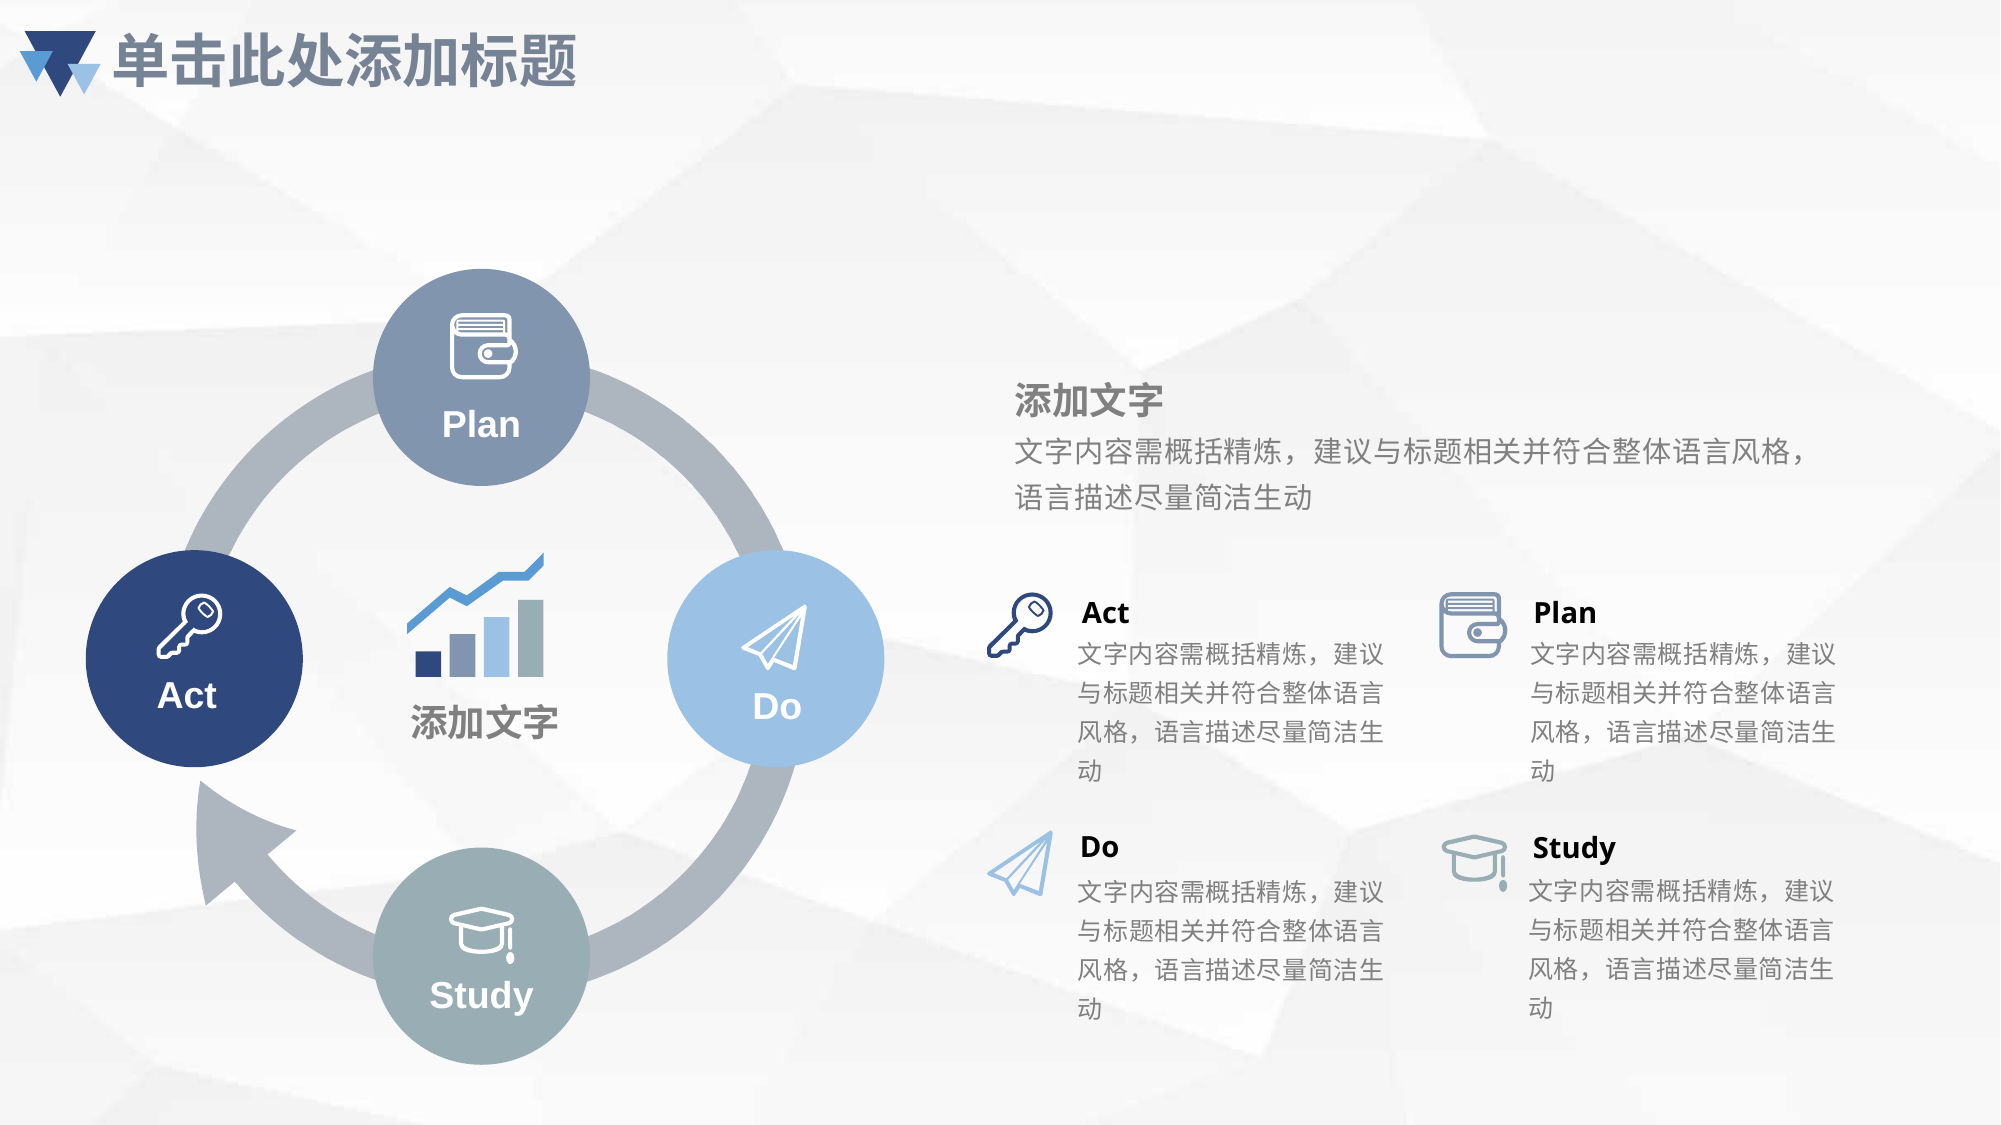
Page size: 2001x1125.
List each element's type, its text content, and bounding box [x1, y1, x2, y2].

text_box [448, 906, 515, 964]
text_box Study [414, 963, 549, 1024]
picture [0, 0, 2001, 1125]
text_box Do [737, 674, 818, 735]
text_box Act [141, 664, 232, 724]
text_box [371, 267, 592, 487]
text_box [586, 368, 783, 555]
text_box [987, 830, 1053, 897]
text_box 文字内容需概括精炼，建议与标题相关并符合整体语言风格，语言描述尽量简洁生动 [1063, 860, 1425, 1031]
text_box [371, 846, 592, 1066]
text_box [589, 766, 795, 982]
text_box 文字内容需概括精炼，建议与标题相关并符合整体语言风格，语言描述尽量简洁生动 [1513, 859, 1875, 1030]
text_box Act [1067, 587, 1145, 621]
text_box 添加文字 [320, 691, 650, 752]
text_box Plan [426, 392, 536, 453]
text_box Plan [1518, 587, 1613, 621]
text_box [666, 549, 886, 769]
text_box 文字内容需概括精炼，建议与标题相关并符合整体语言风格，语言描述尽量简洁生动 [1062, 621, 1424, 793]
text_box [84, 549, 304, 769]
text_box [987, 592, 1053, 658]
text_box [185, 370, 378, 554]
text_box Do [1064, 820, 1135, 860]
text_box [196, 780, 374, 980]
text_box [407, 552, 544, 677]
text_box 文字内容需概括精炼，建议与标题相关并符合整体语言风格，语言描述尽量简洁生动 [1000, 415, 1852, 522]
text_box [449, 313, 521, 380]
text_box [1439, 592, 1510, 659]
text_box Study [1518, 821, 1632, 859]
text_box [156, 593, 223, 659]
text_box 文字内容需概括精炼，建议与标题相关并符合整体语言风格，语言描述尽量简洁生动 [1515, 621, 1877, 793]
text_box 添加文字 [1000, 370, 1368, 415]
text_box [1441, 834, 1508, 892]
text_box [741, 604, 807, 671]
